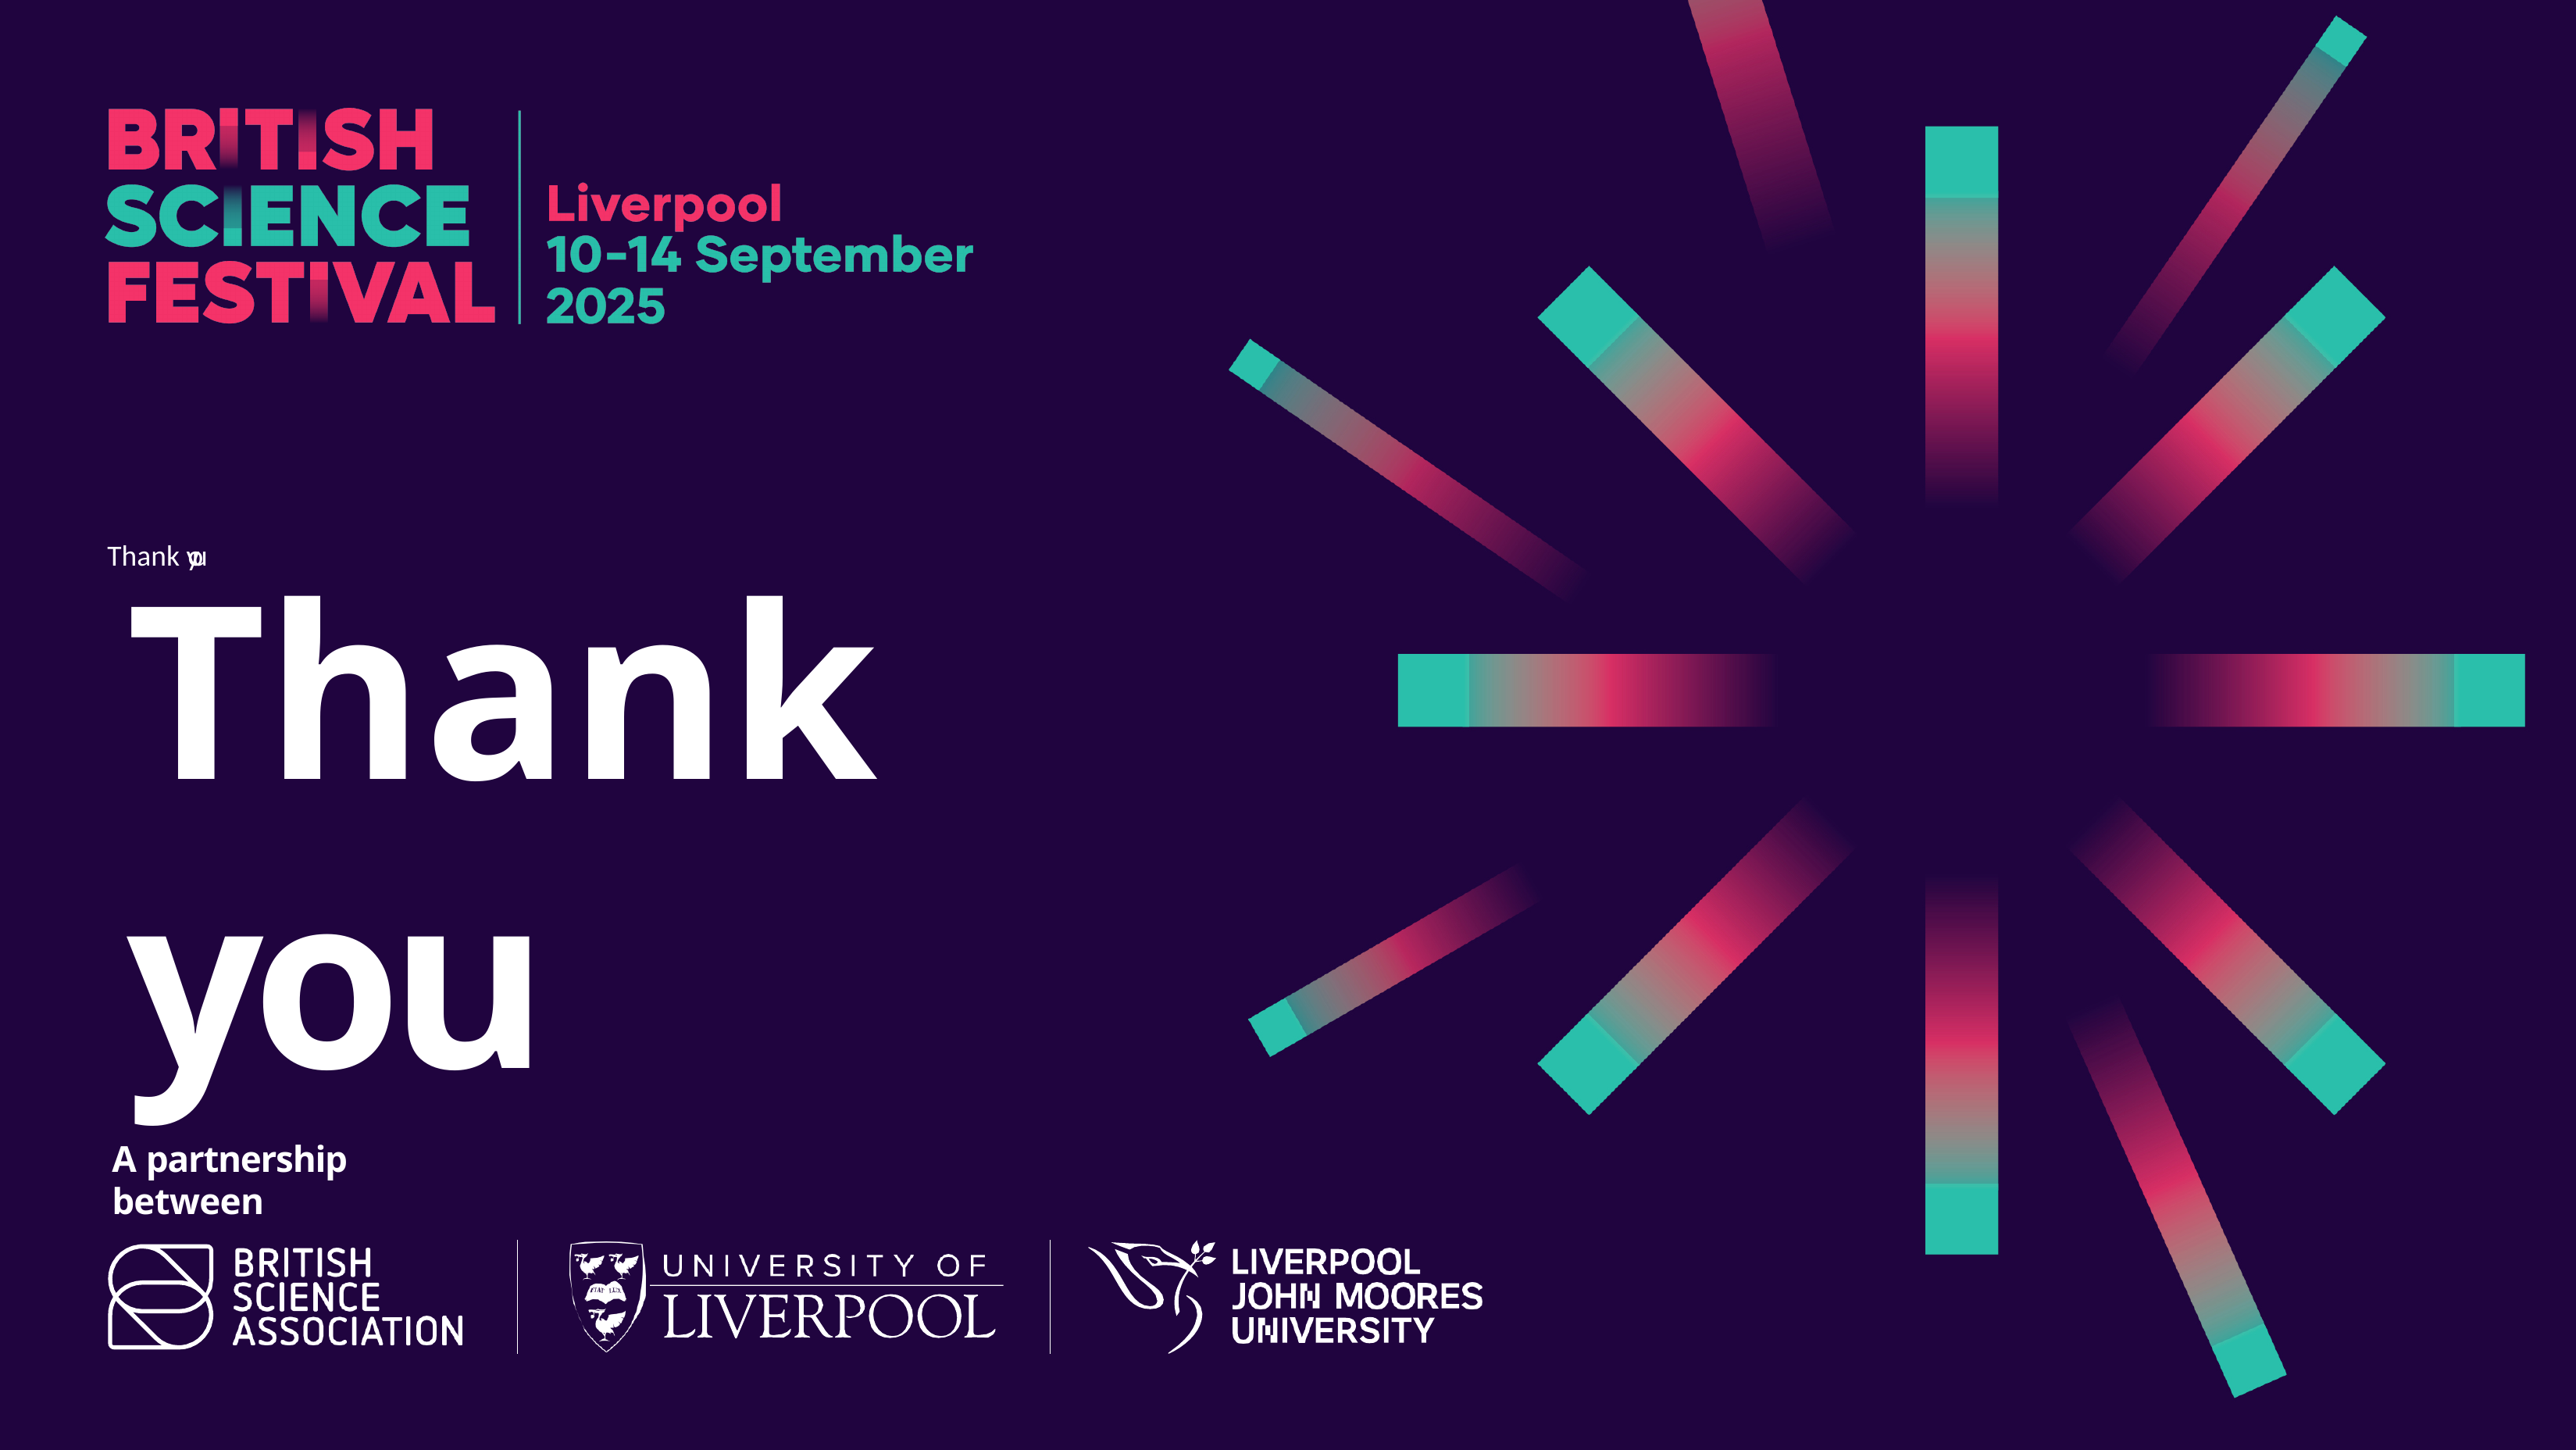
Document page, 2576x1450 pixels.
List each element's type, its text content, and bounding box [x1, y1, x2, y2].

picture [0, 0, 2576, 1450]
text_box Thank you [105, 534, 1290, 572]
text_box Thank you [125, 536, 1310, 1116]
